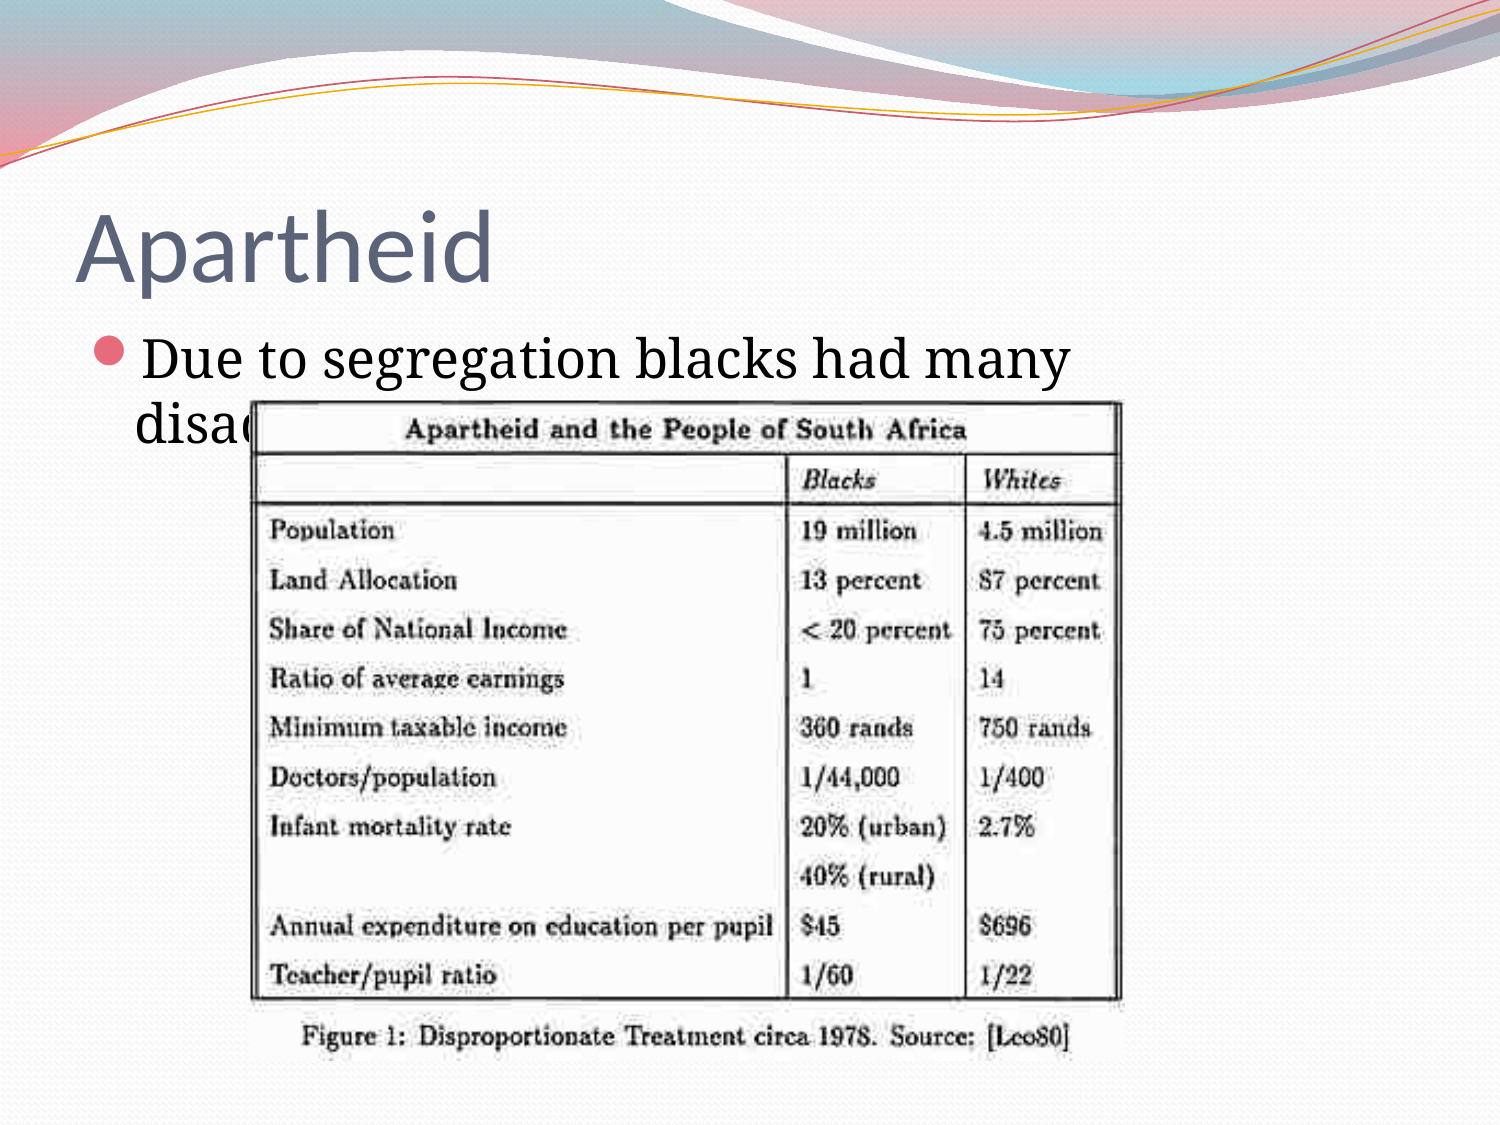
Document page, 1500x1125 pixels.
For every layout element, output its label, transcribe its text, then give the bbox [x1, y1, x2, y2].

picture [249, 399, 1126, 1061]
list Due to segregation blacks had many disadvantages. [75, 317, 1425, 1038]
title Apartheid [75, 115, 1425, 303]
